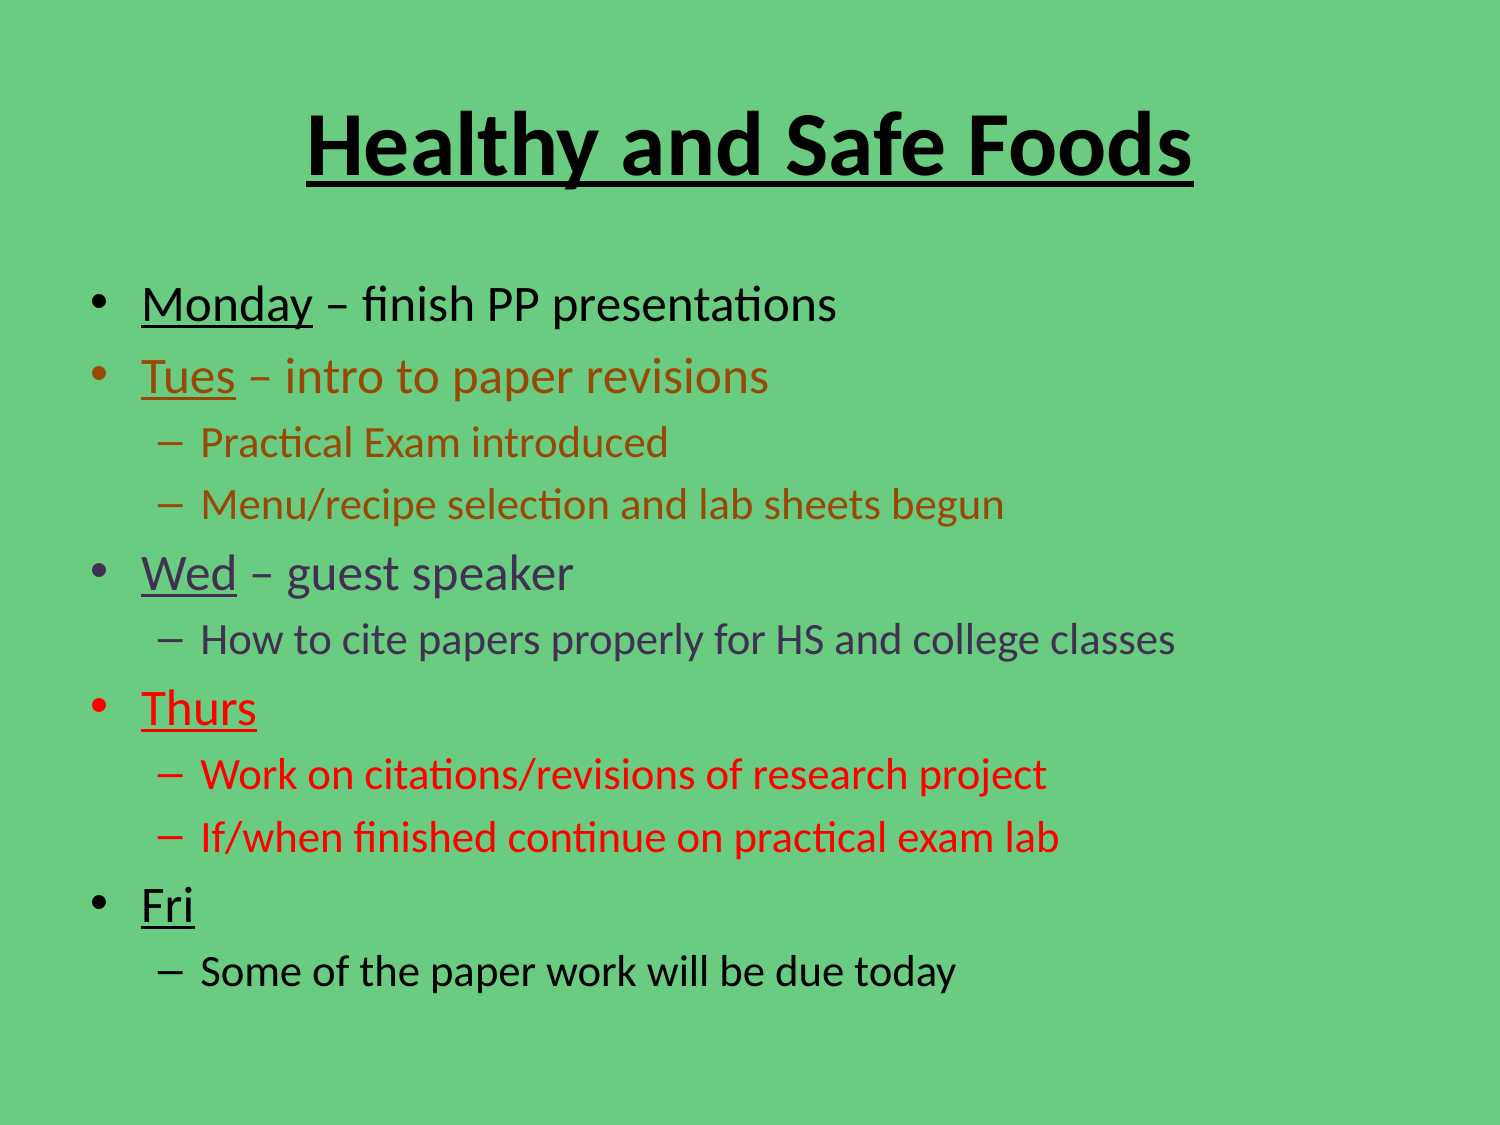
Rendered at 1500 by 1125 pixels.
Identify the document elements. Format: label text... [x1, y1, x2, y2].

list Monday – finish PP presentations Tues – intro to paper revisions Practical Exam introduced Menu/recipe selection and lab sheets begun Wed – guest speaker How to cite papers properly for HS and college classes Thurs Work on citations/revisions of research project If/when finished continue on practical exam lab Fri Some of the paper work will be due today [75, 262, 1425, 1005]
title Healthy and Safe Foods [75, 45, 1425, 233]
